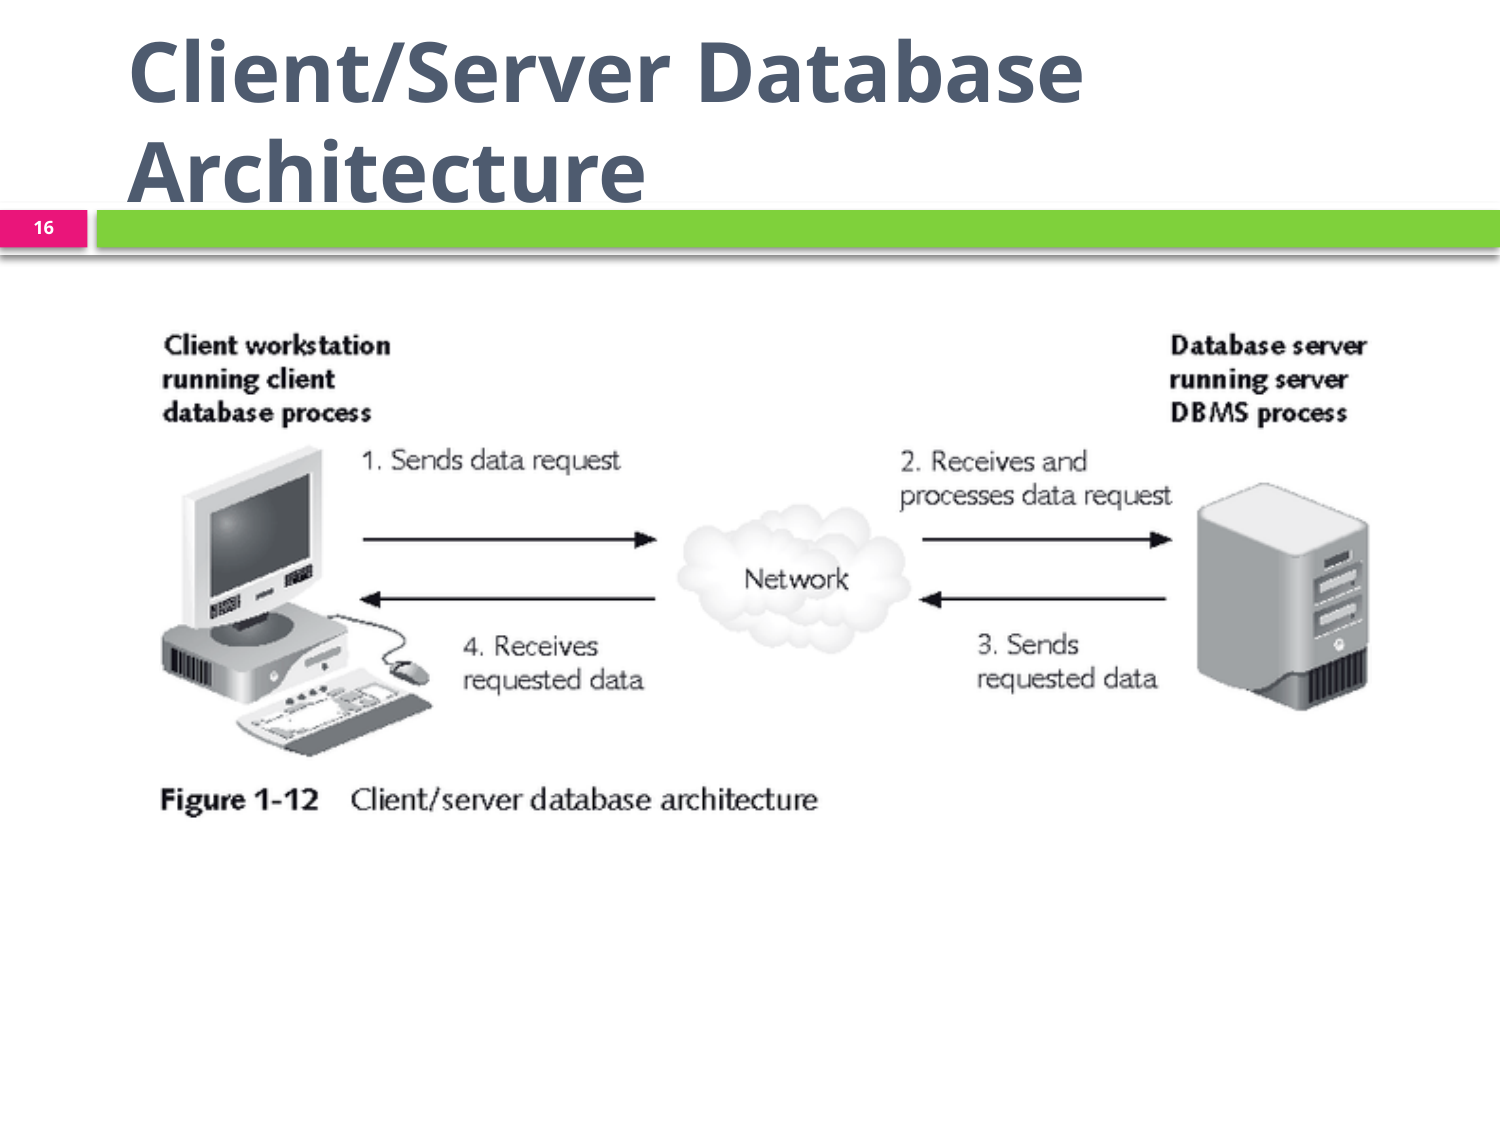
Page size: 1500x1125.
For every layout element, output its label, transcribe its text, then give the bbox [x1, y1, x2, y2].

slide_number 16 [0, 208, 88, 249]
picture [159, 275, 1373, 1024]
title Client/Server Database Architecture [112, 24, 1388, 213]
